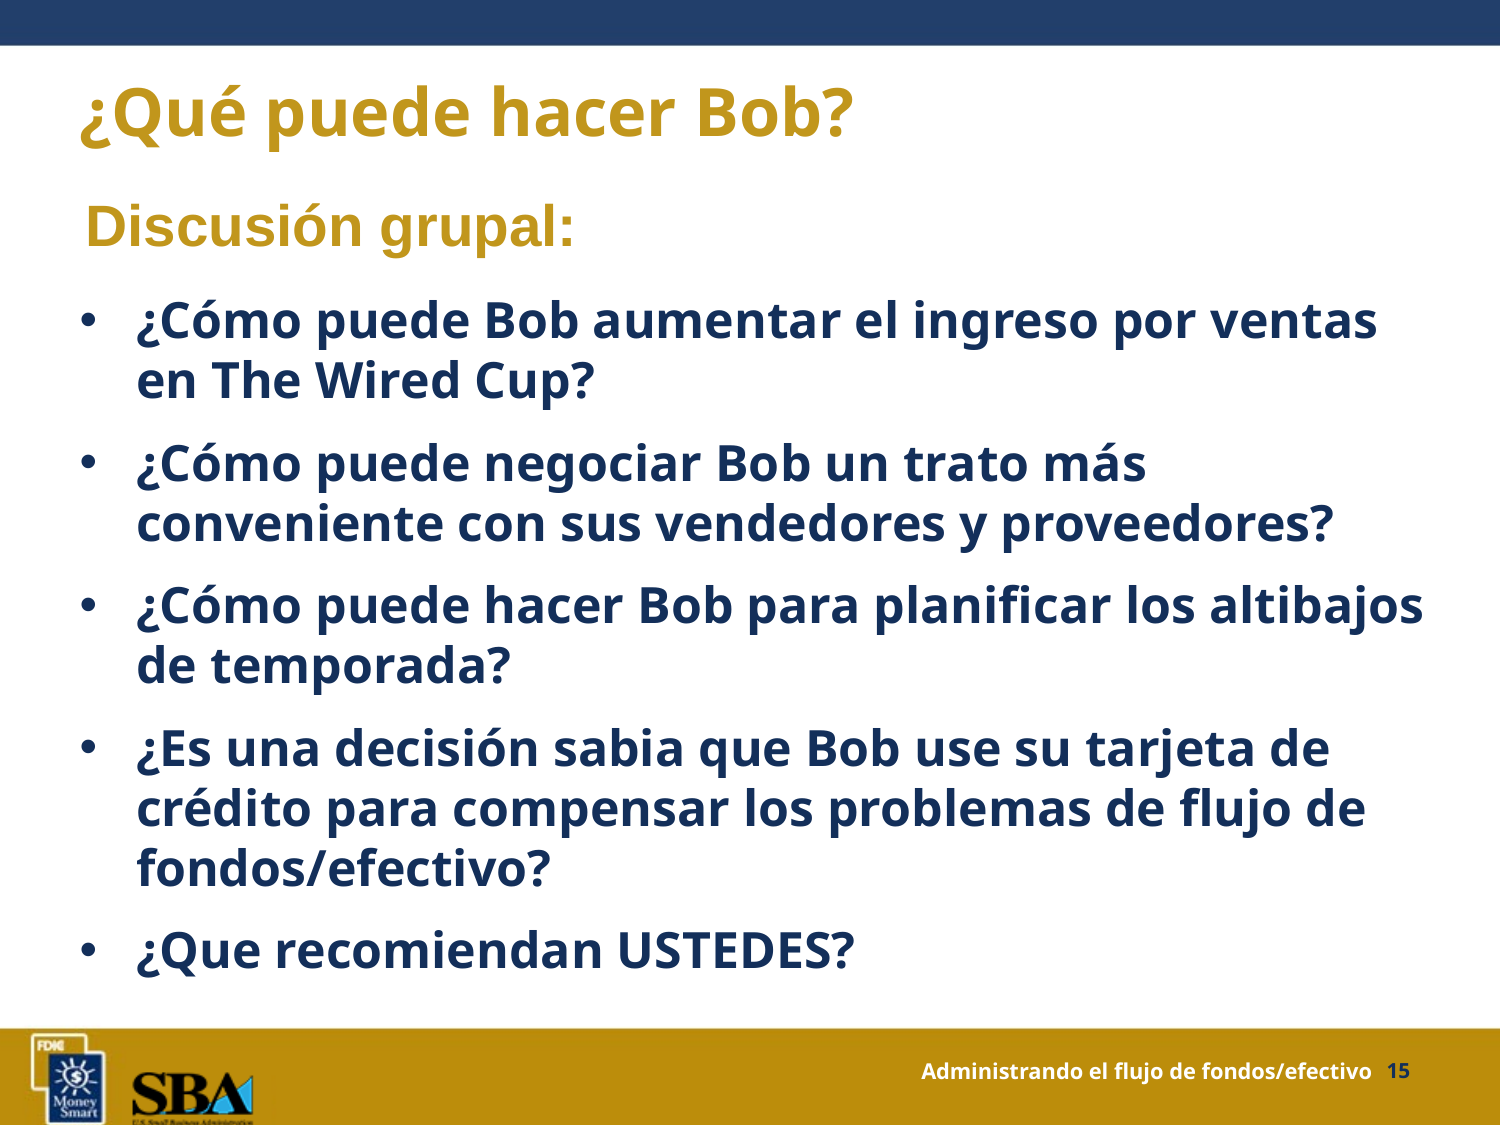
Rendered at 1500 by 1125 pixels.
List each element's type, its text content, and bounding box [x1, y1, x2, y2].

text_box Discusión grupal: [70, 181, 848, 266]
list ¿Cómo puede Bob aumentar el ingreso por ventas en The Wired Cup? ¿Cómo puede negociar Bob un trato más conveniente con sus vendedores y proveedores? ¿Cómo puede hacer Bob para planificar los altibajos de temporada? ¿Es una decisión sabia que Bob use su tarjeta de crédito para compensar los problemas de flujo de fondos/efectivo? ¿Que recomiendan USTEDES? [64, 281, 1441, 920]
title ¿Qué puede hacer Bob? [64, 62, 1434, 163]
picture [0, 0, 1500, 1125]
